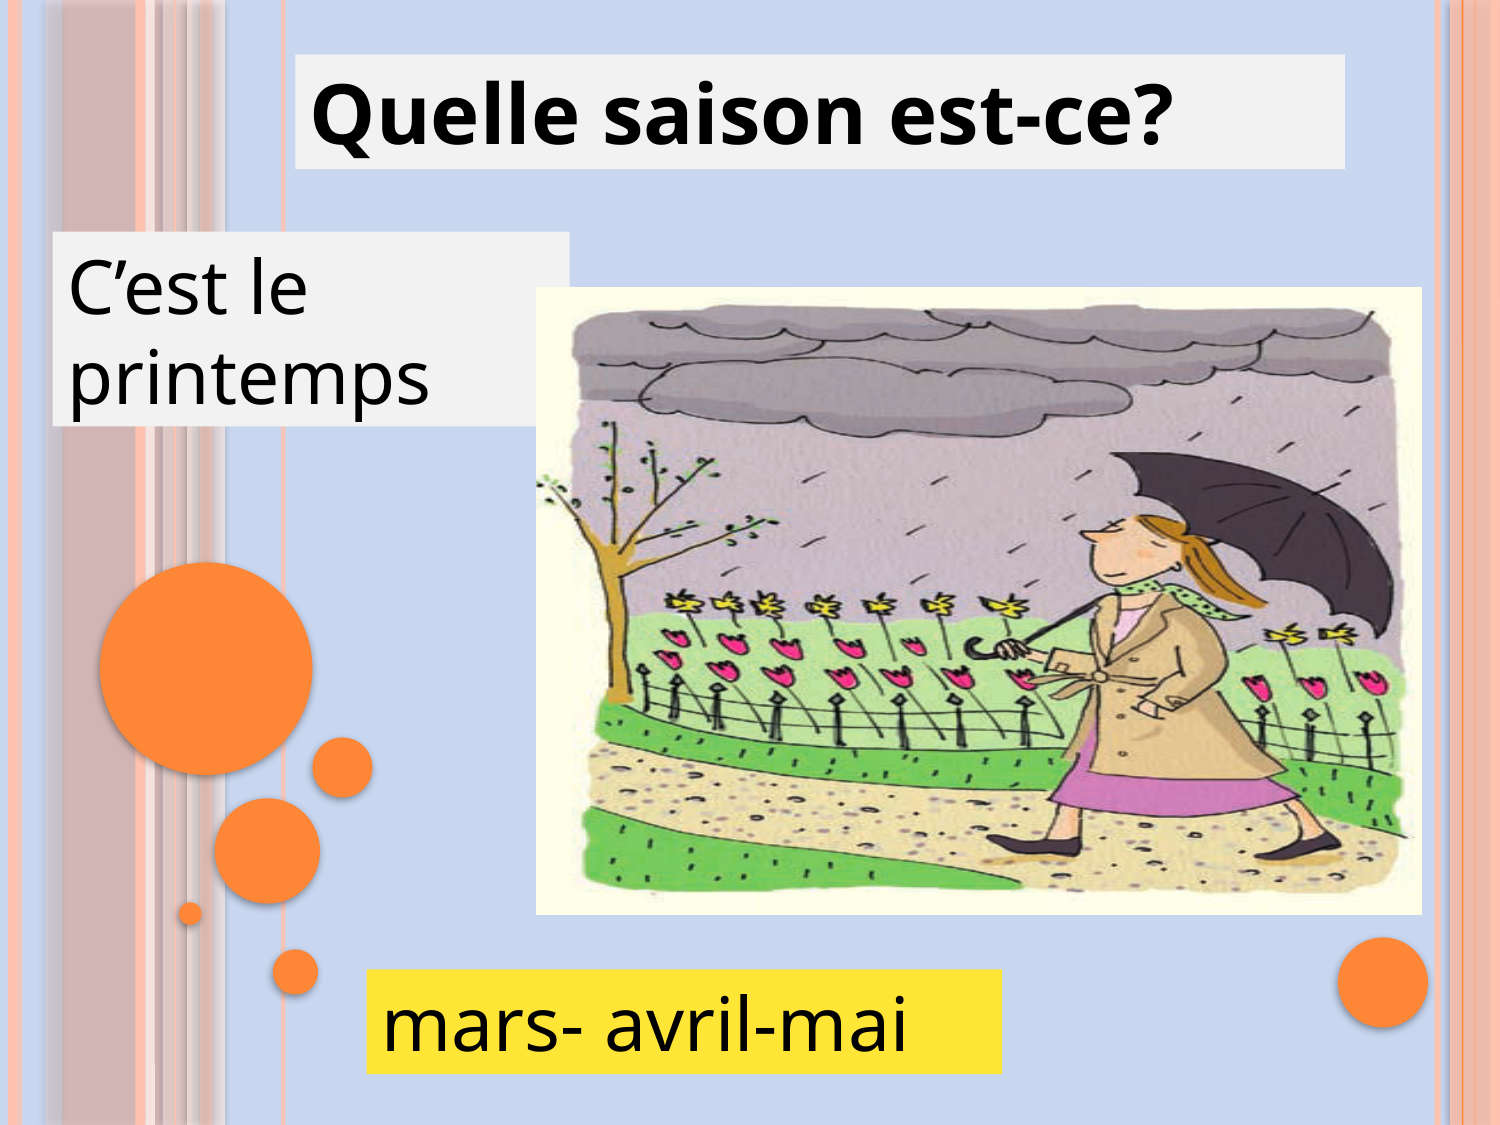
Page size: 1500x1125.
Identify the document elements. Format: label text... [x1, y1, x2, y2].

text_box C’est le printemps [52, 231, 570, 427]
picture [535, 286, 1422, 916]
text_box mars- avril-mai [366, 969, 1003, 1075]
text_box Quelle saison est-ce? [295, 54, 1345, 170]
